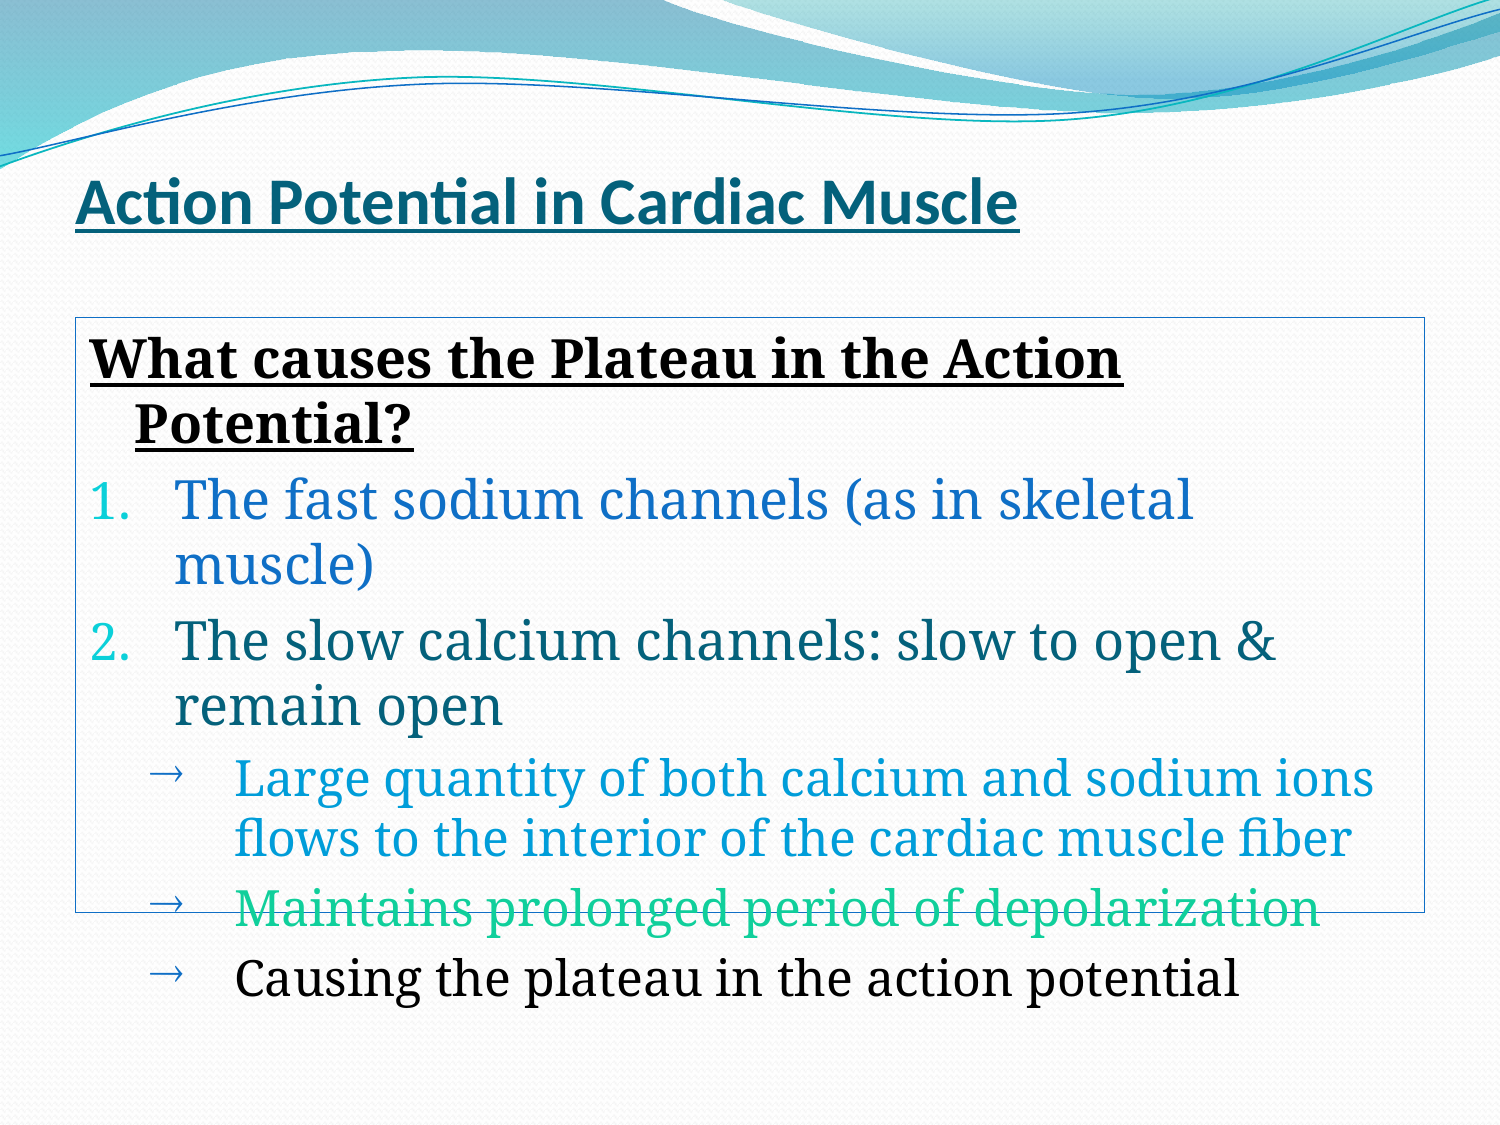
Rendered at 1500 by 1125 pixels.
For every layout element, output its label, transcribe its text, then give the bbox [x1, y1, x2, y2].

title Action Potential in Cardiac Muscle [75, 50, 1425, 238]
list What causes the Plateau in the Action Potential? The fast sodium channels (as in skeletal muscle) The slow calcium channels: slow to open & remain open Large quantity of both calcium and sodium ions flows to the interior of the cardiac muscle fiber Maintains prolonged period of depolarization Causing the plateau in the action potential [75, 317, 1425, 913]
